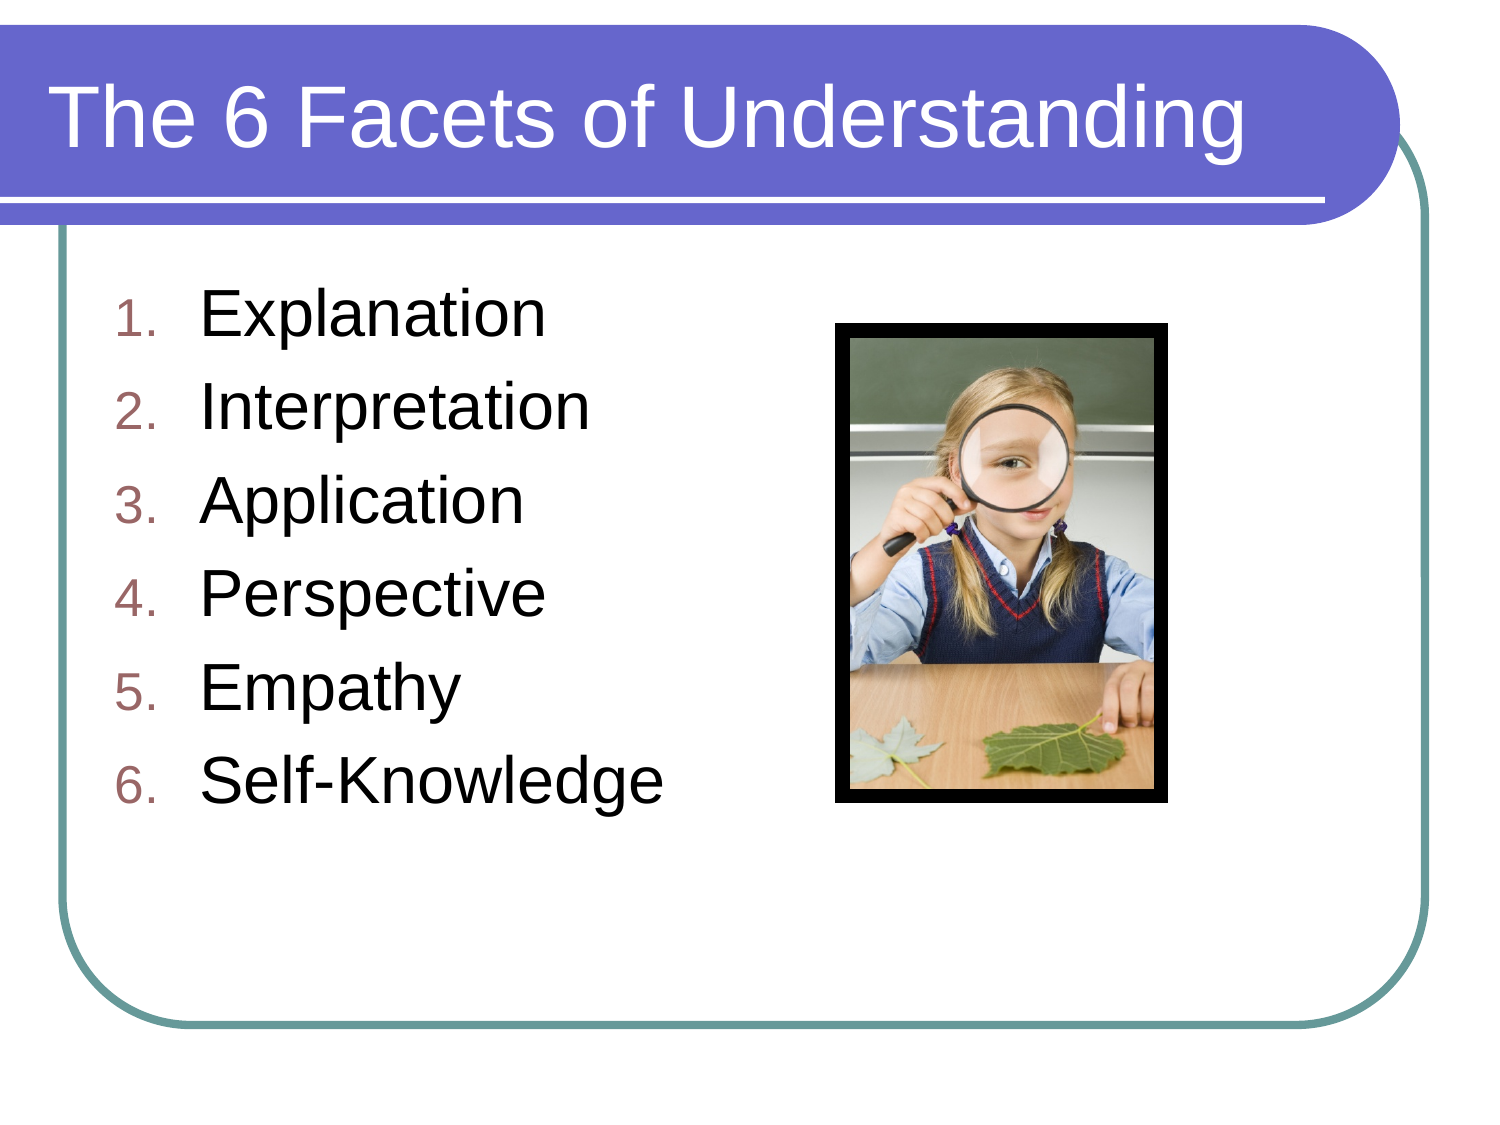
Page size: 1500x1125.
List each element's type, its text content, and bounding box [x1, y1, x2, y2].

list Explanation Interpretation Application Perspective Empathy Self-Knowledge [99, 262, 1401, 988]
picture [849, 337, 1154, 789]
title The 6 Facets of Understanding [31, 37, 1348, 188]
